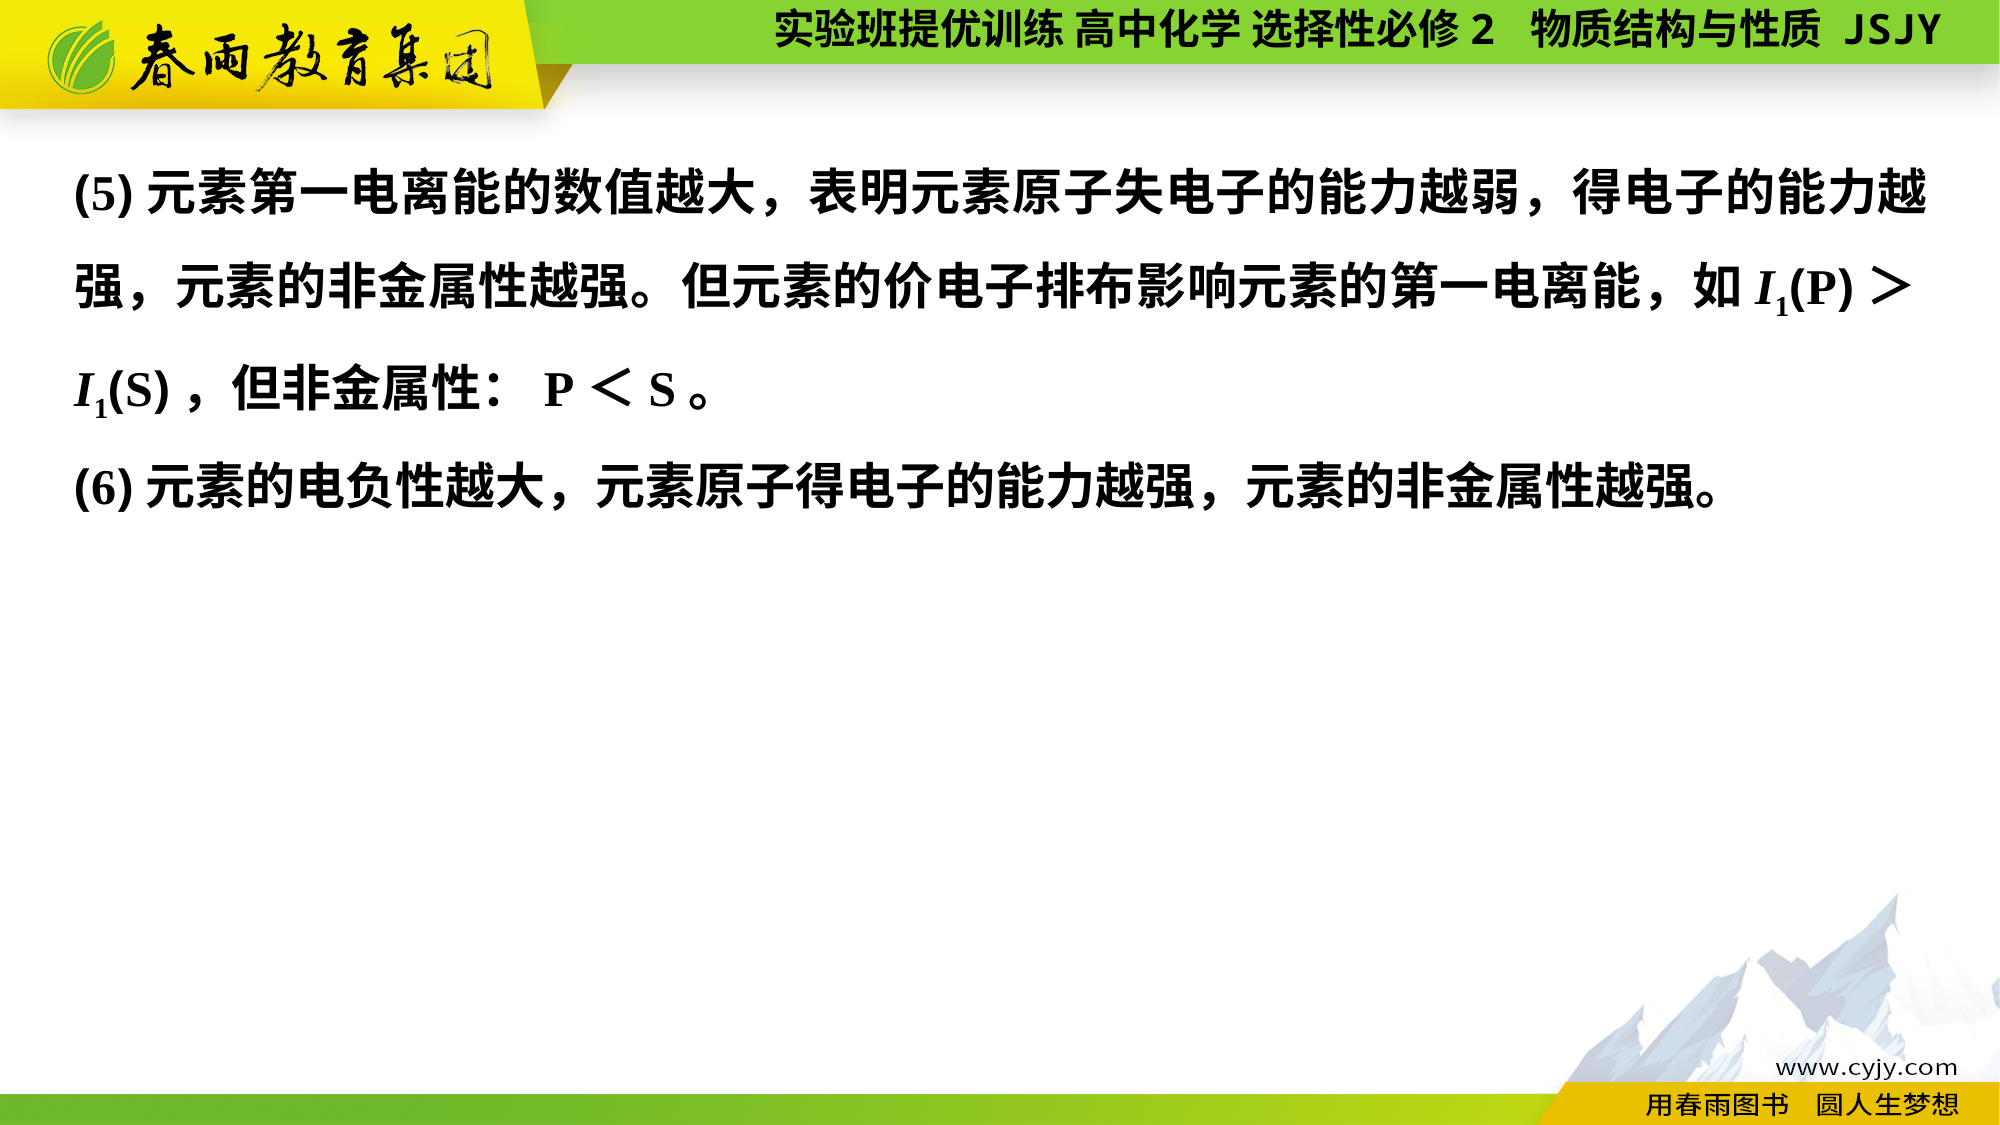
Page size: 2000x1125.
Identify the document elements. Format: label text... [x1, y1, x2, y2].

list (5)元素第一电离能的数值越大，表明元素原子失电子的能力越弱，得电子的能力越强，元素的非金属性越强。但元素的价电子排布影响元素的第一电离能，如I1(P)＞I1(S)，但非金属性：P＜S。 (6)元素的电负性越大，元素原子得电子的能力越强，元素的非金属性越强。 [59, 122, 1944, 490]
picture [0, 0, 2000, 1125]
